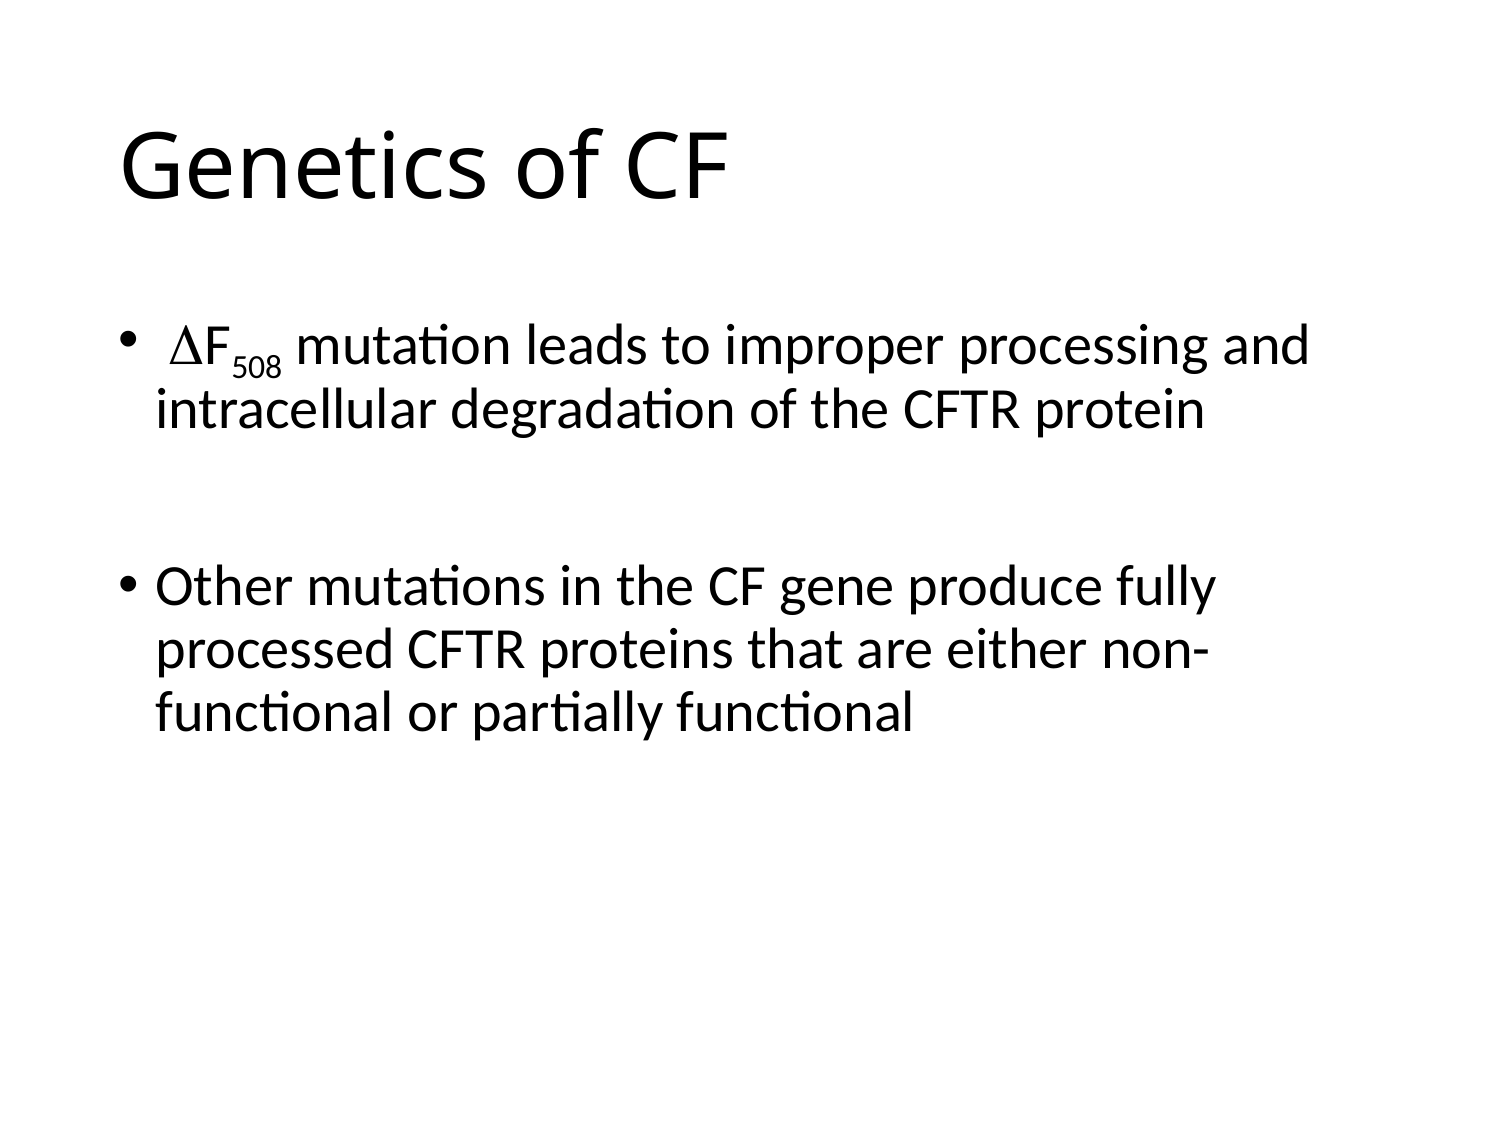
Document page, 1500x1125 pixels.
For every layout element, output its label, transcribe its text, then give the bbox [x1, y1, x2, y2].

title Genetics of CF [103, 59, 1397, 278]
list DF508 mutation leads to improper processing and intracellular degradation of the CFTR protein Other mutations in the CF gene produce fully processed CFTR proteins that are either non-functional or partially functional [103, 299, 1397, 1014]
